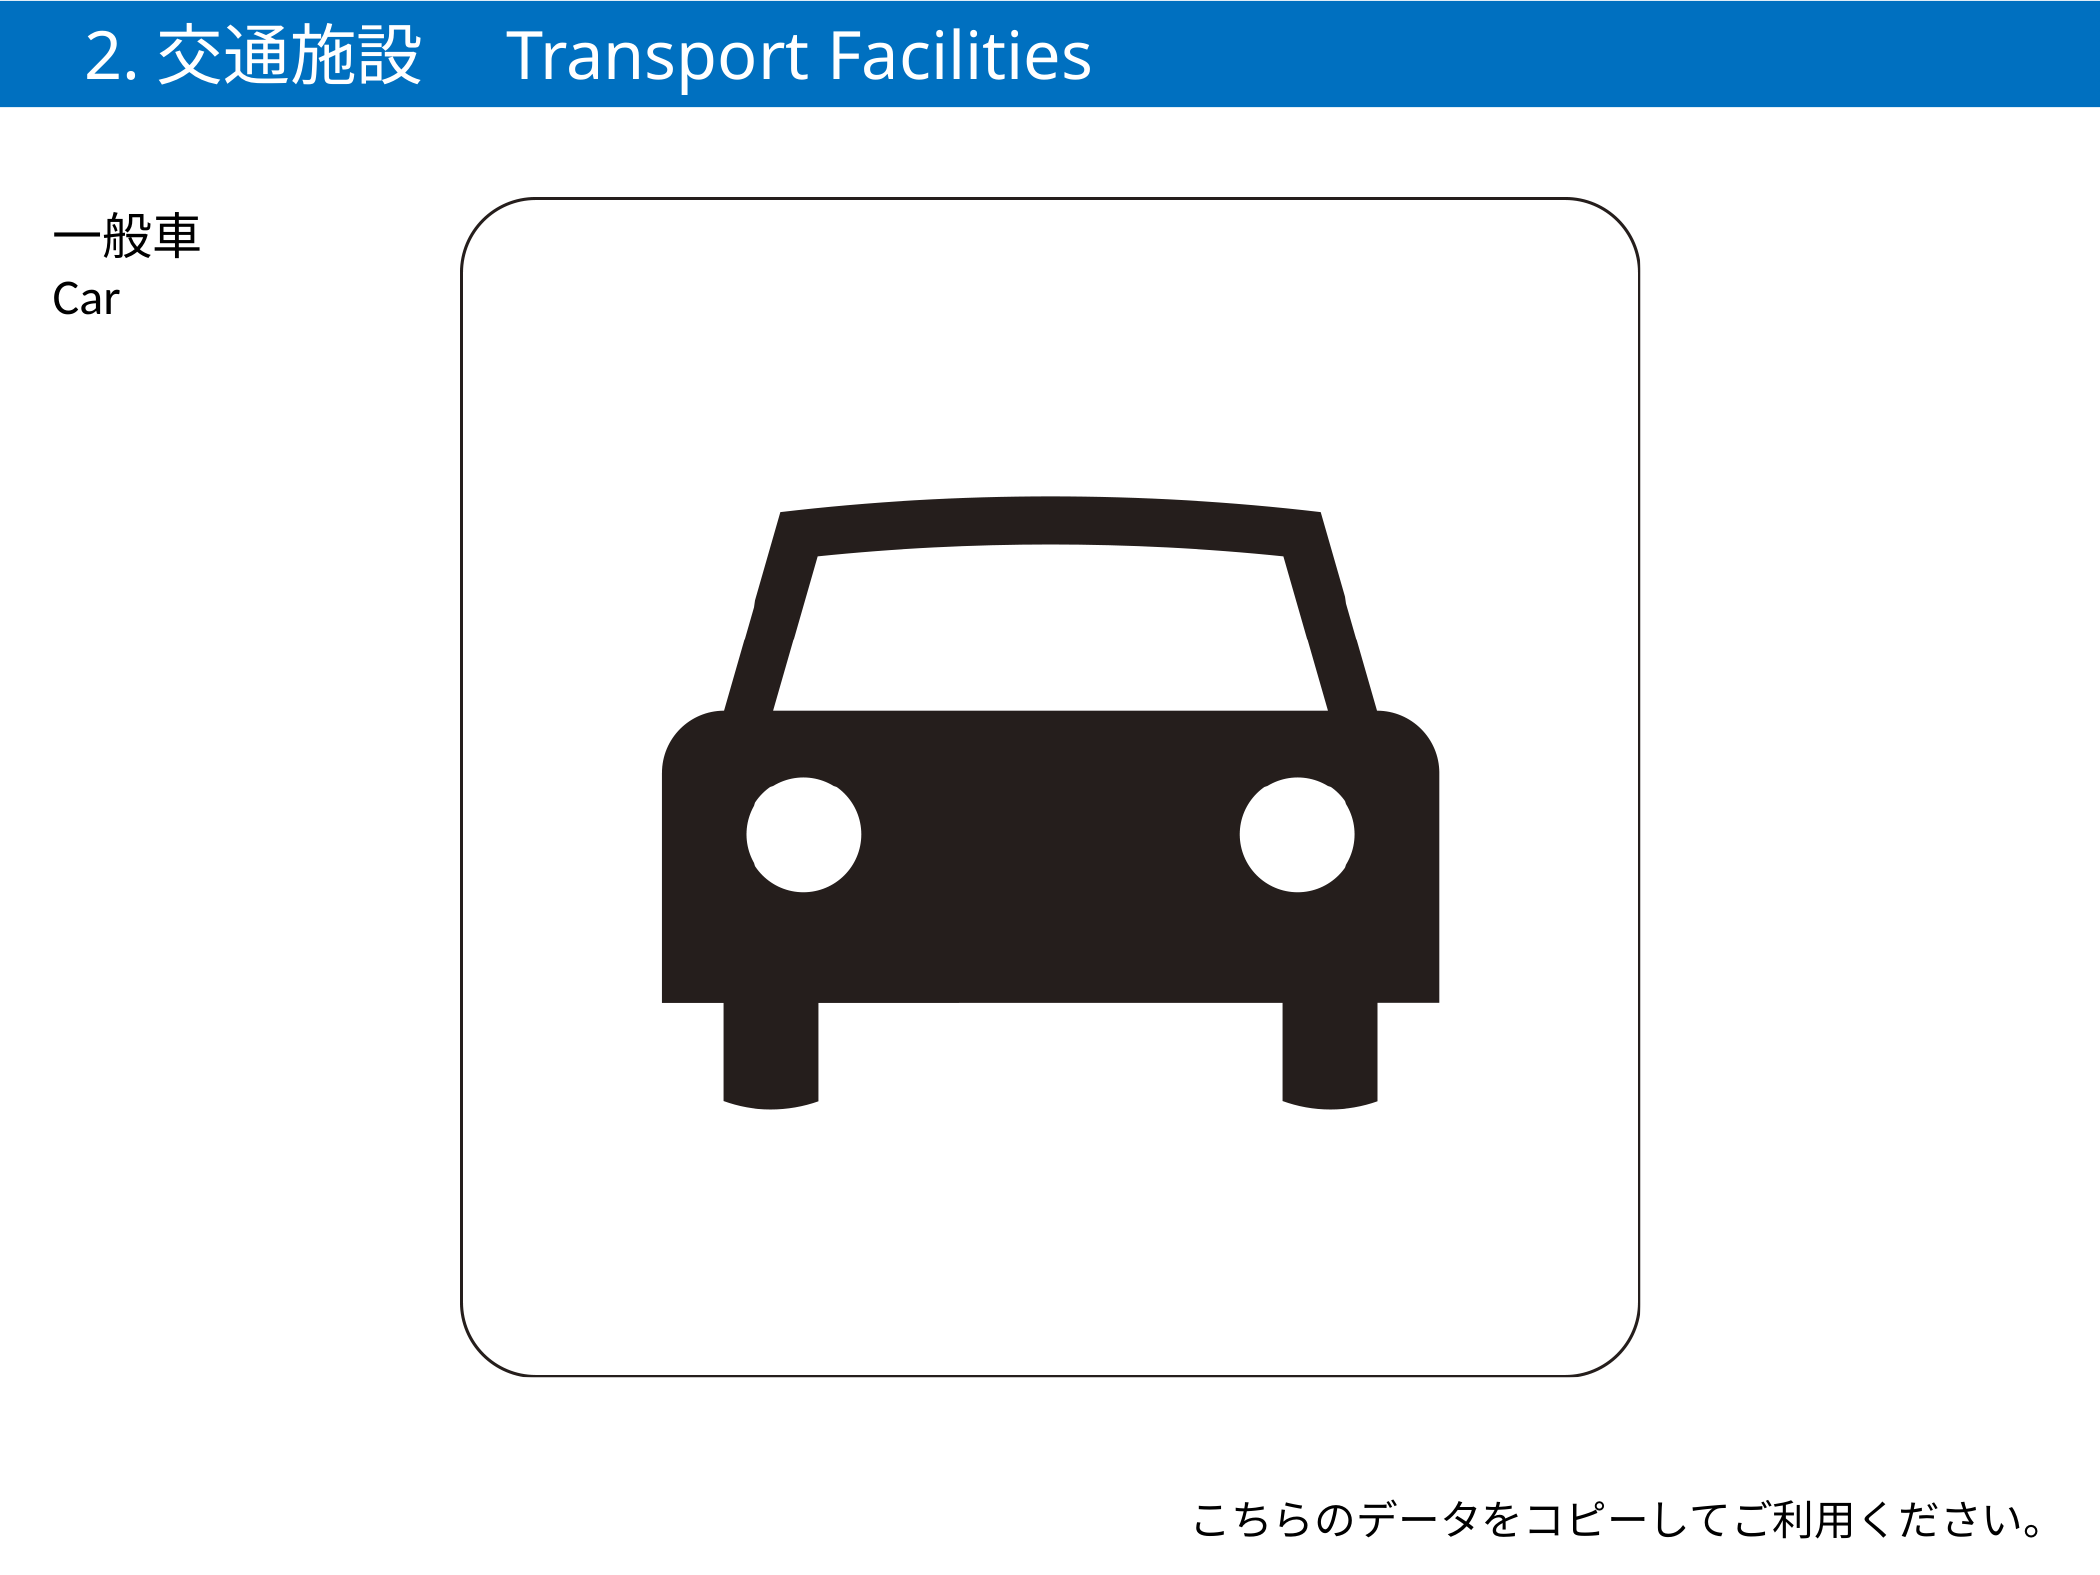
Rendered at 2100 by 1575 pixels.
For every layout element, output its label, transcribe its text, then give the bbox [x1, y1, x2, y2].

text_box [0, 0, 2100, 108]
text_box こちらのデータをコピーしてご利用ください。 [1174, 1486, 2081, 1552]
text_box 一般車 Car [37, 196, 218, 332]
picture [459, 196, 1641, 1378]
text_box 2.交通施設 Transport Facilities [69, 5, 1110, 101]
